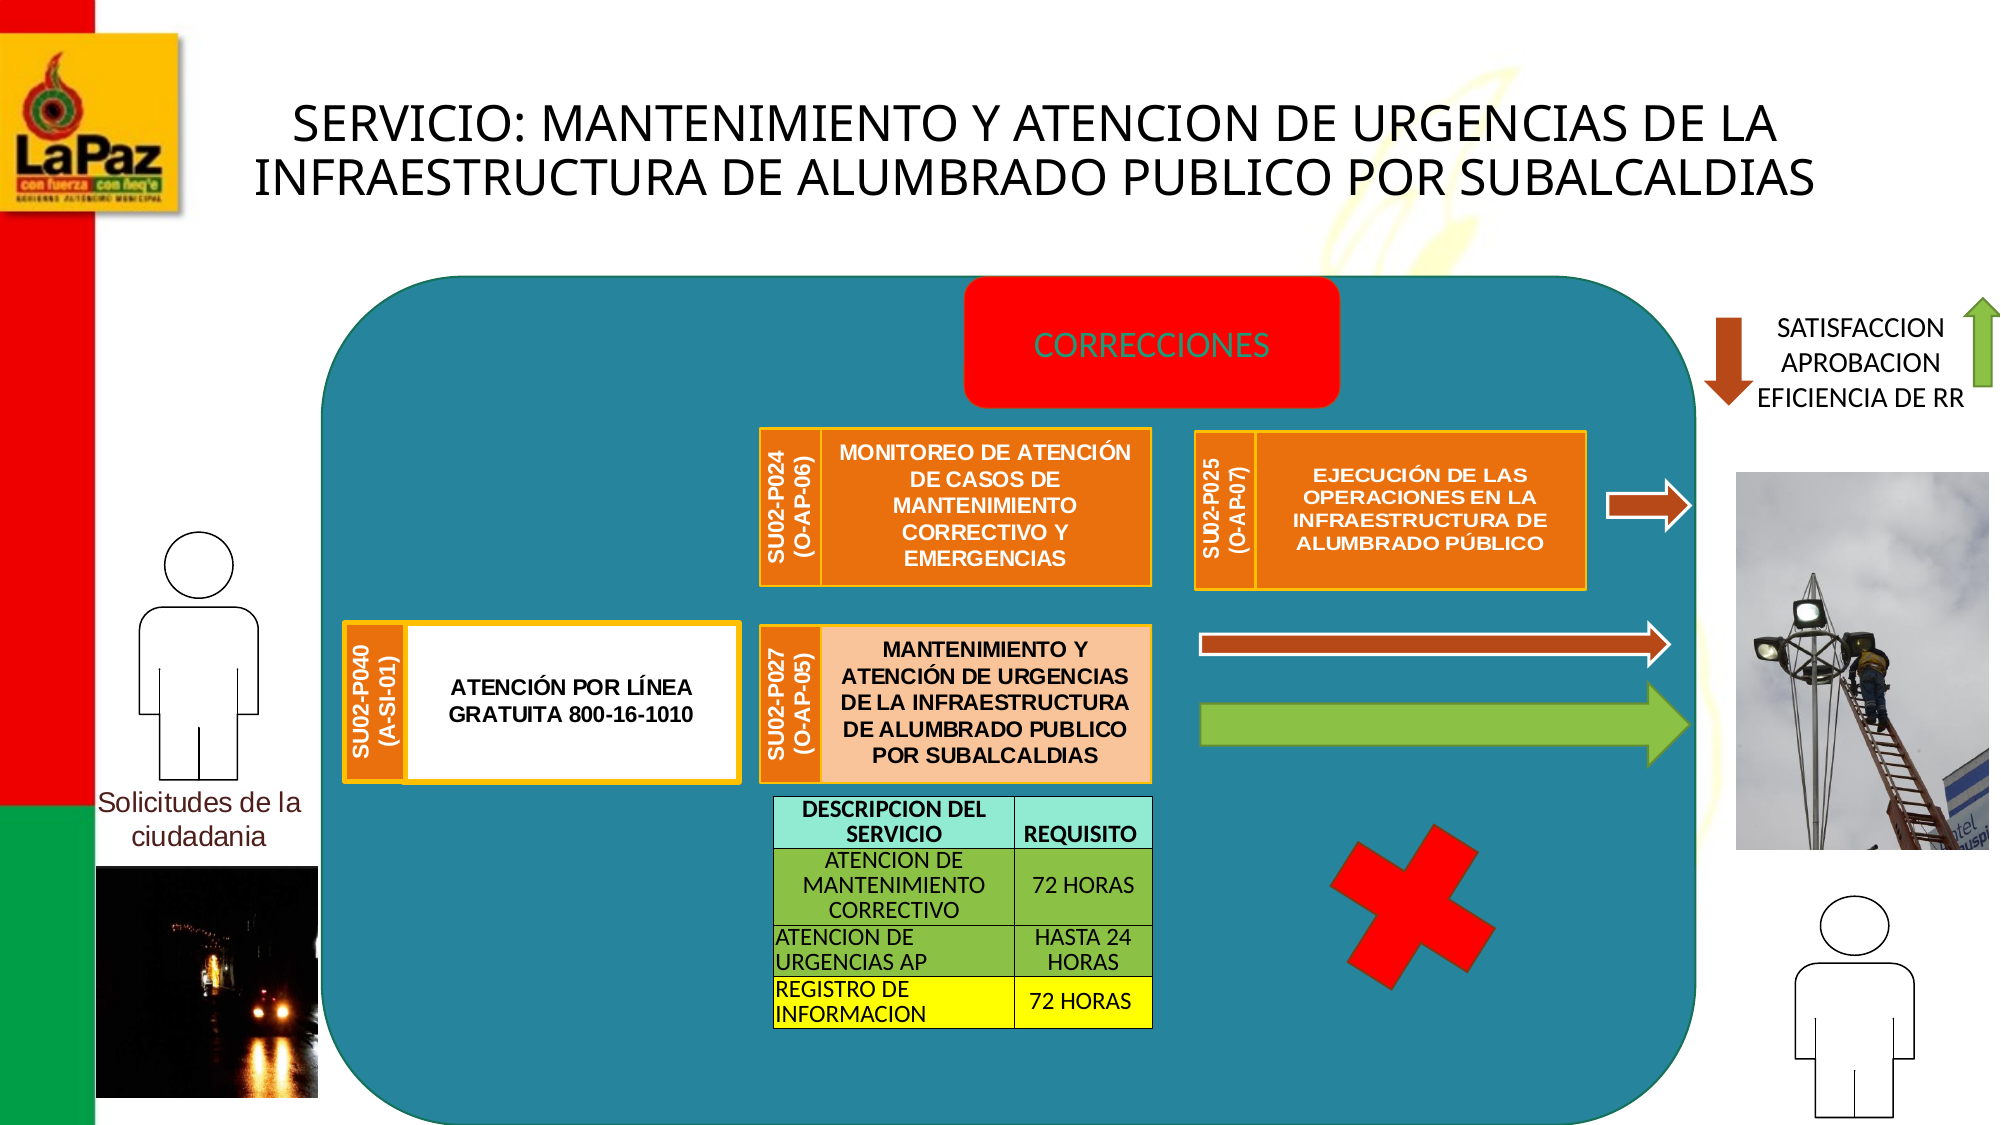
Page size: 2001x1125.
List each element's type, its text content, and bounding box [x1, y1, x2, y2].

table_cell ATENCION DE URGENCIAS AP [774, 926, 1014, 976]
table_cell HASTA 24 HORAS [1015, 926, 1152, 976]
picture [756, 621, 1153, 785]
text_box [1606, 477, 1693, 533]
picture [0, 0, 2001, 1125]
text_box [1962, 296, 2000, 388]
text_box SATISFACCION APROBACION EFICIENCIA DE RR [1722, 300, 2000, 421]
text_box [1198, 620, 1672, 669]
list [339, 617, 743, 785]
table_header DESCRIPCION DEL SERVICIO [774, 797, 1014, 848]
picture [756, 425, 1153, 588]
text_box [1199, 680, 1692, 770]
title SERVICIO: MANTENIMIENTO Y ATENCION DE URGENCIAS DE LA INFRAESTRUCTURA DE ALUMBRADO PUBLICO POR SUBALCALDIAS [208, 59, 1863, 244]
text_box [320, 275, 1697, 1125]
table_cell 72 HORAS [1015, 977, 1152, 1028]
table_cell REGISTRO DE INFORMACION [774, 977, 1014, 1028]
text_box [1329, 823, 1497, 991]
text_box [1695, 314, 1762, 411]
table_header REQUISITO [1015, 797, 1152, 848]
table_cell 72 HORAS [1015, 849, 1152, 925]
text_box CORRECCIONES [963, 276, 1341, 409]
picture [1191, 428, 1587, 592]
table_cell ATENCION DE MANTENIMIENTO CORRECTIVO [774, 849, 1014, 925]
